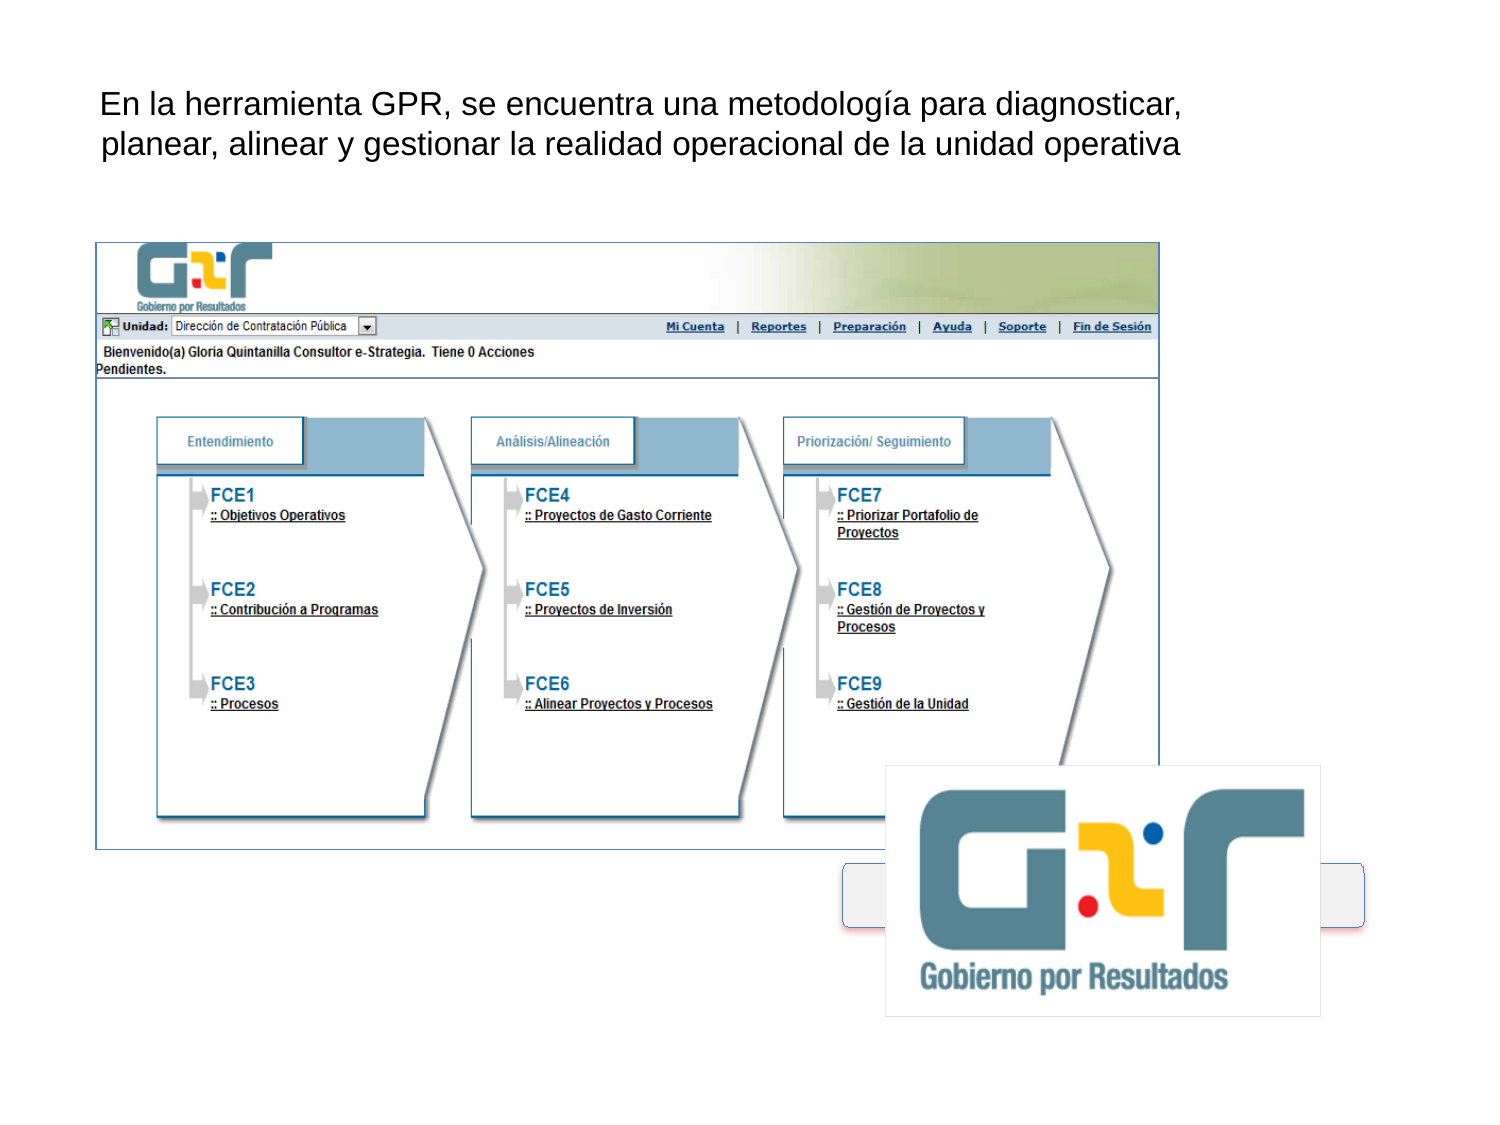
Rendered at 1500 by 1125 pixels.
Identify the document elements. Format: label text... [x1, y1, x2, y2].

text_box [842, 764, 1365, 1018]
picture [96, 242, 1159, 849]
title En la herramienta GPR, se encuentra una metodología para diagnosticar, planear, alinear y gestionar la realidad operacional de la unidad operativa [89, 78, 1195, 167]
